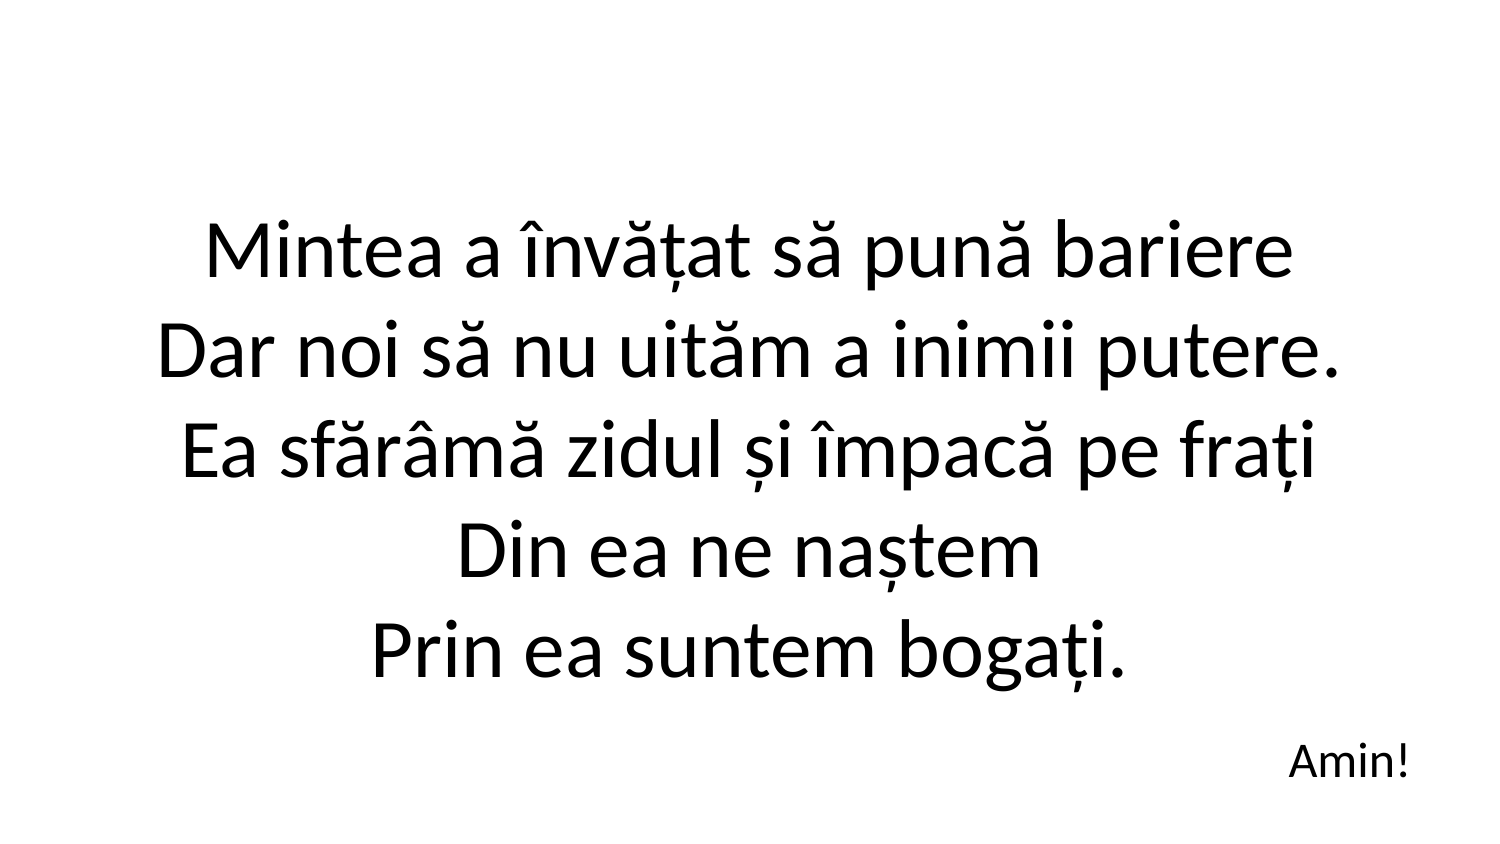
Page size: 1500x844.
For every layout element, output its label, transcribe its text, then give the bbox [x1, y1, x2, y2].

text_box Mintea a învățat să pună bariere Dar noi să nu uităm a inimii putere. Ea sfărâmă zidul și împacă pe frați Din ea ne naștem Prin ea suntem bogați. [141, 142, 1359, 702]
text_box Amin! [1273, 674, 1427, 795]
